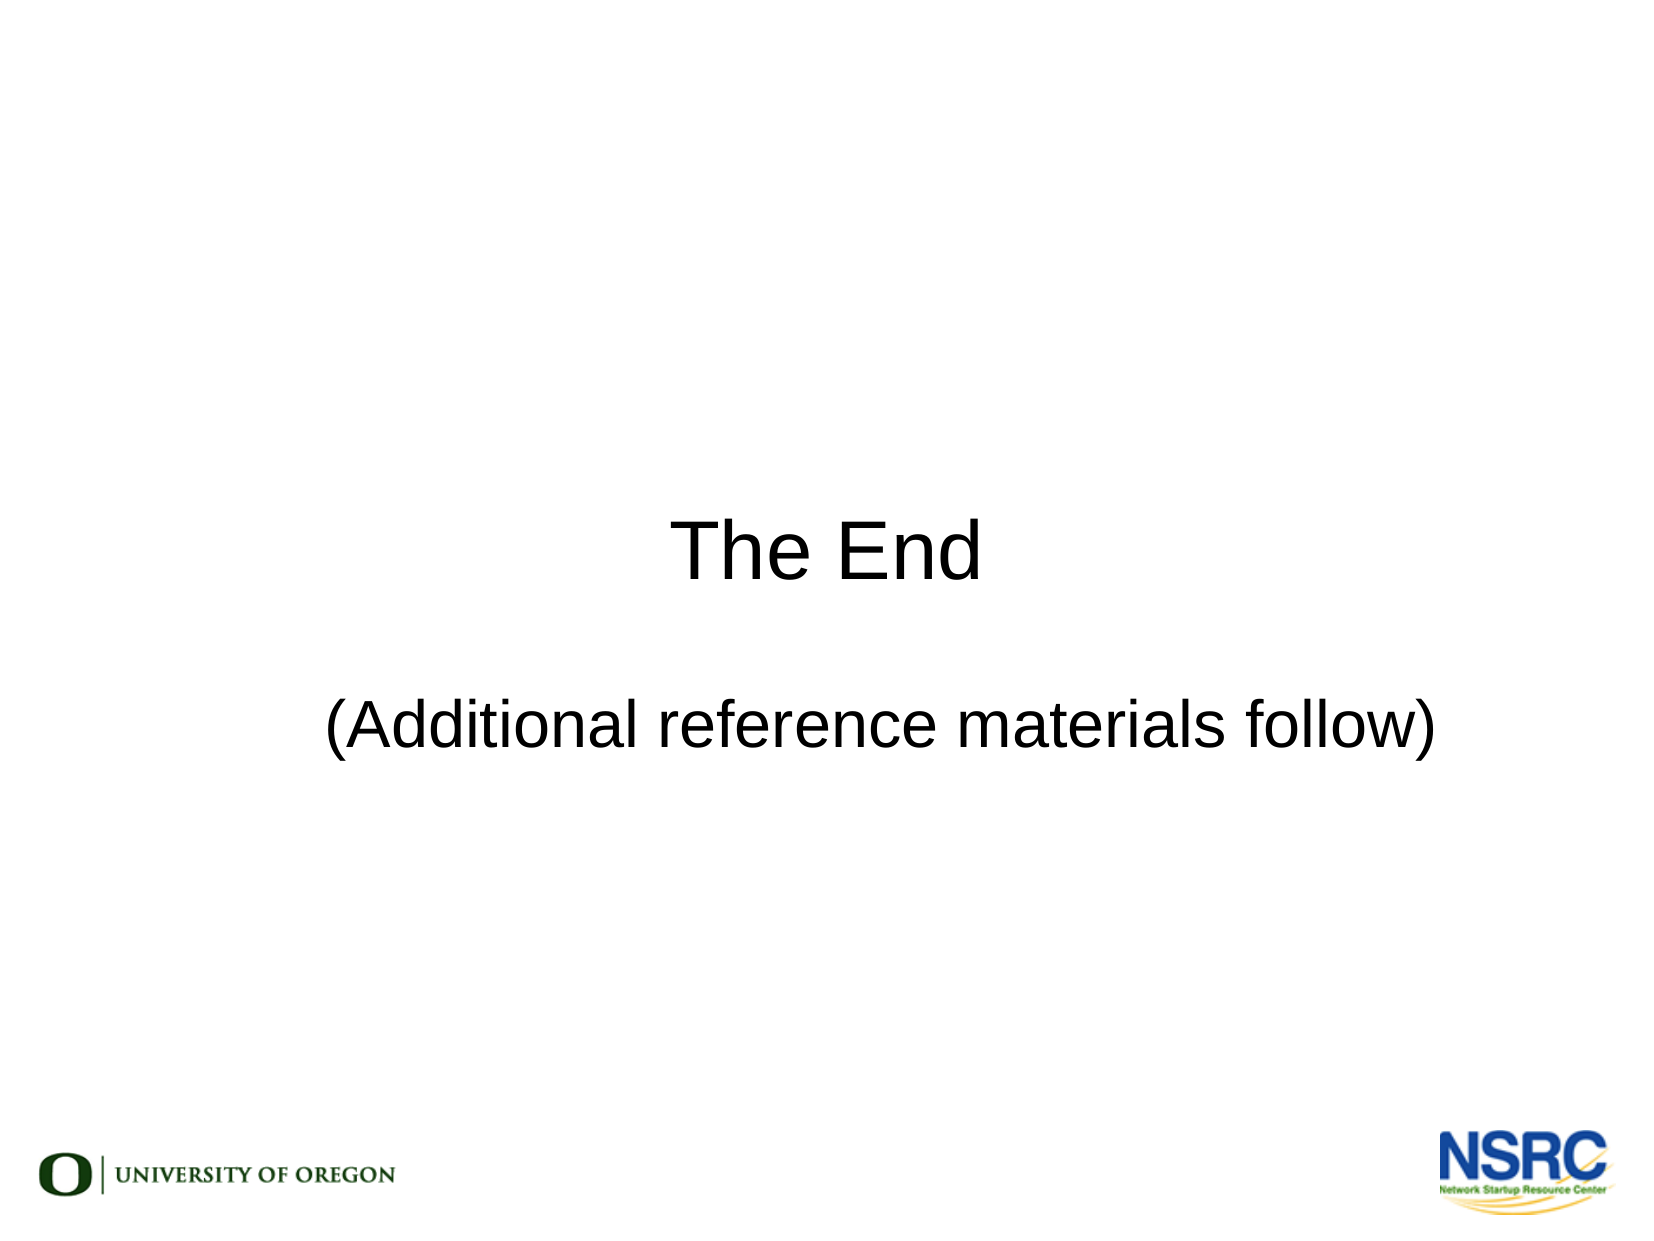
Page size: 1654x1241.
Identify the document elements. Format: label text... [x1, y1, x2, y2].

picture [37, 1151, 397, 1198]
text_box The End [82, 442, 1571, 650]
text_box (Additional reference materials follow) [82, 673, 1571, 1108]
picture [1440, 1130, 1616, 1215]
